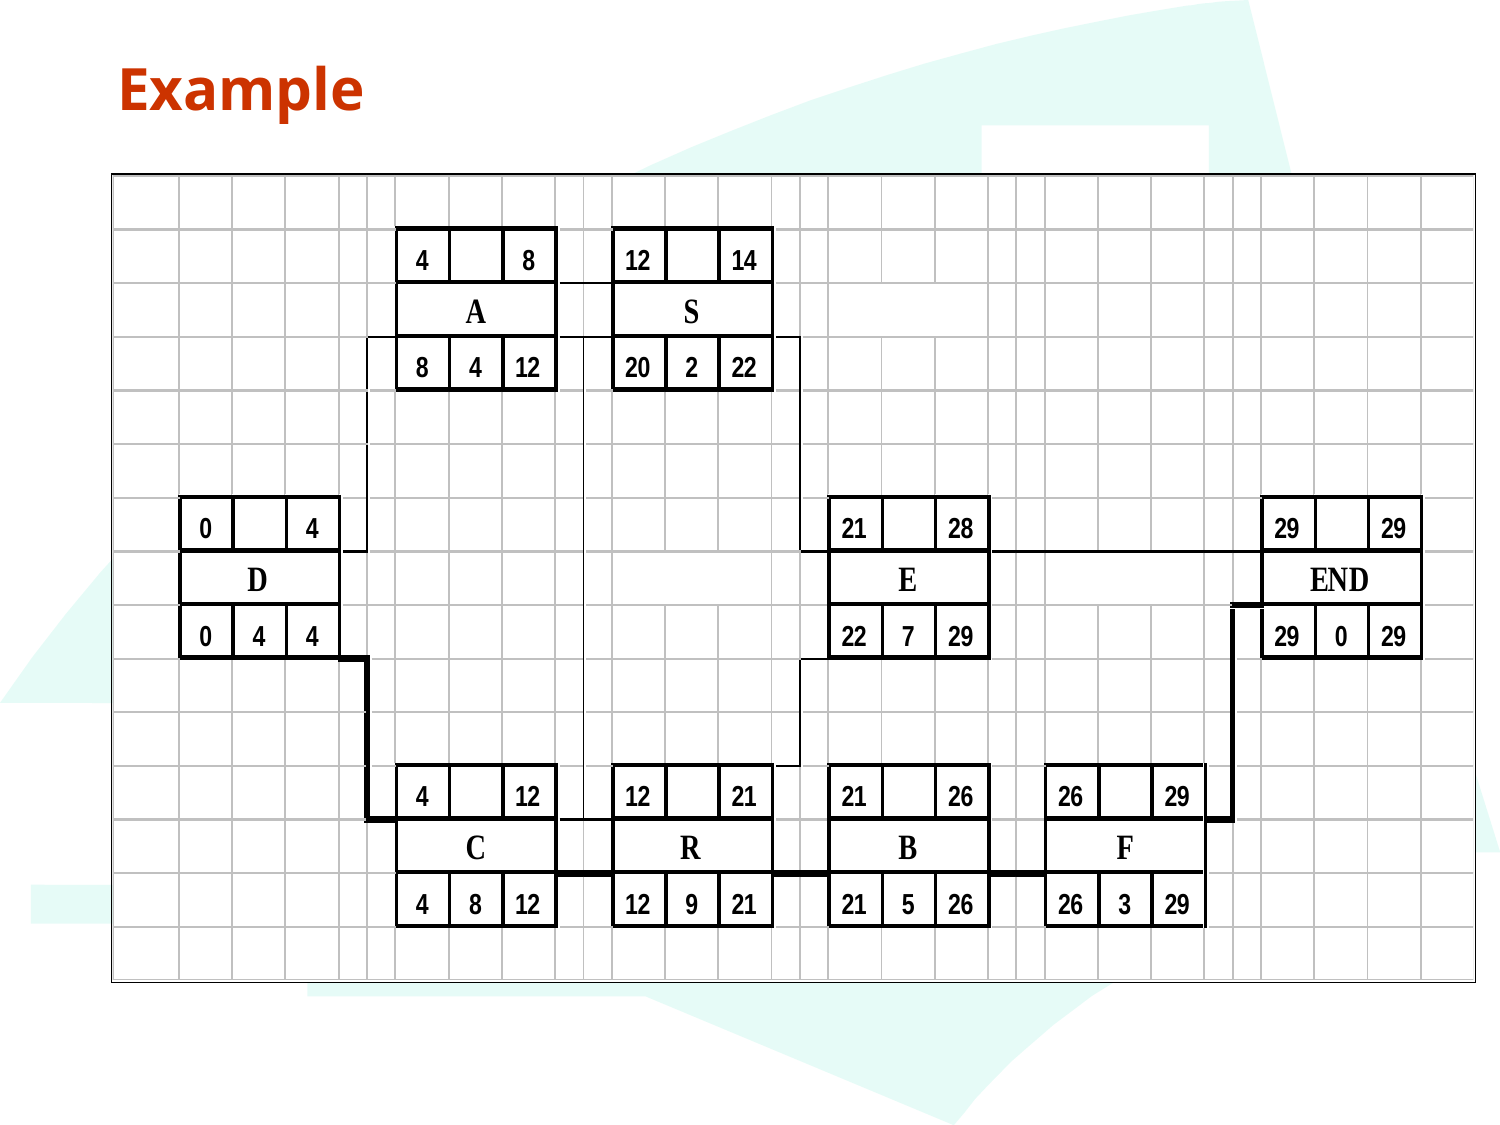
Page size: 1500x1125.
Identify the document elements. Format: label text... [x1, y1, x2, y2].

title Example [102, 52, 463, 138]
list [112, 174, 1476, 982]
